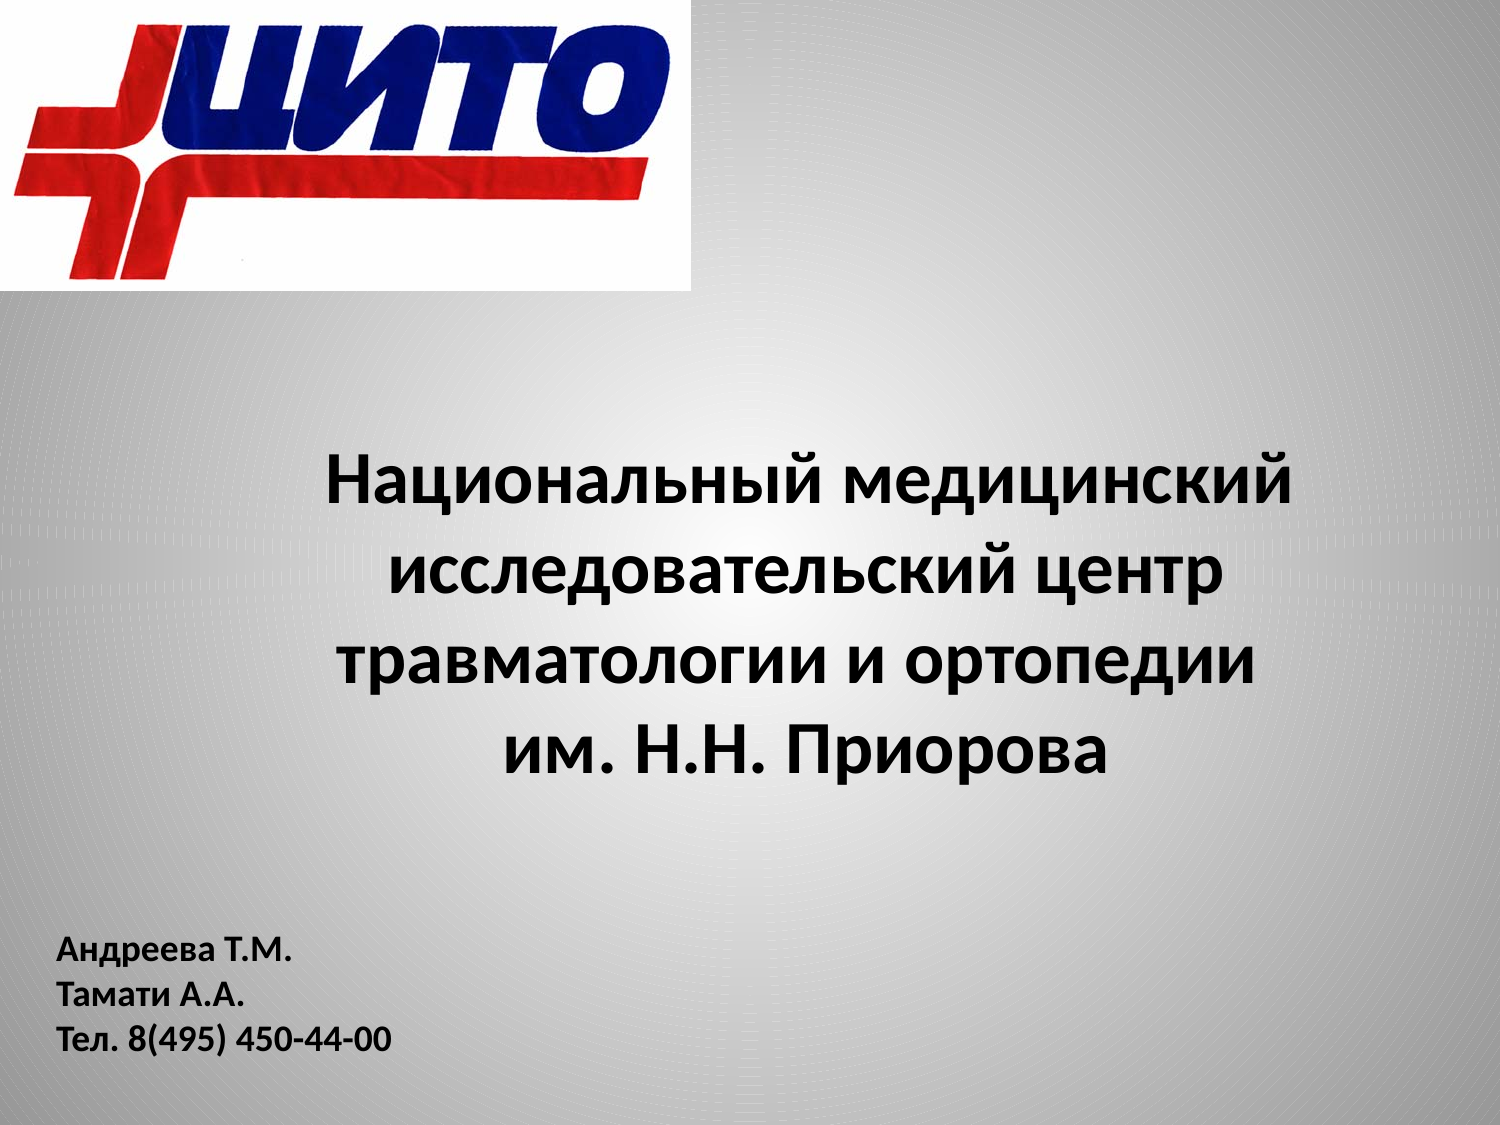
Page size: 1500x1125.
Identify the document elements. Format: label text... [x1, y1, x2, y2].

text_box Национальный медицинский исследовательский центр травматологии и ортопедии им. Н.Н. Приорова [259, 420, 1353, 796]
picture [0, 0, 692, 291]
text_box Андреева Т.М. Тамати А.А. Тел. 8(495) 450-44-00 [41, 916, 479, 1067]
